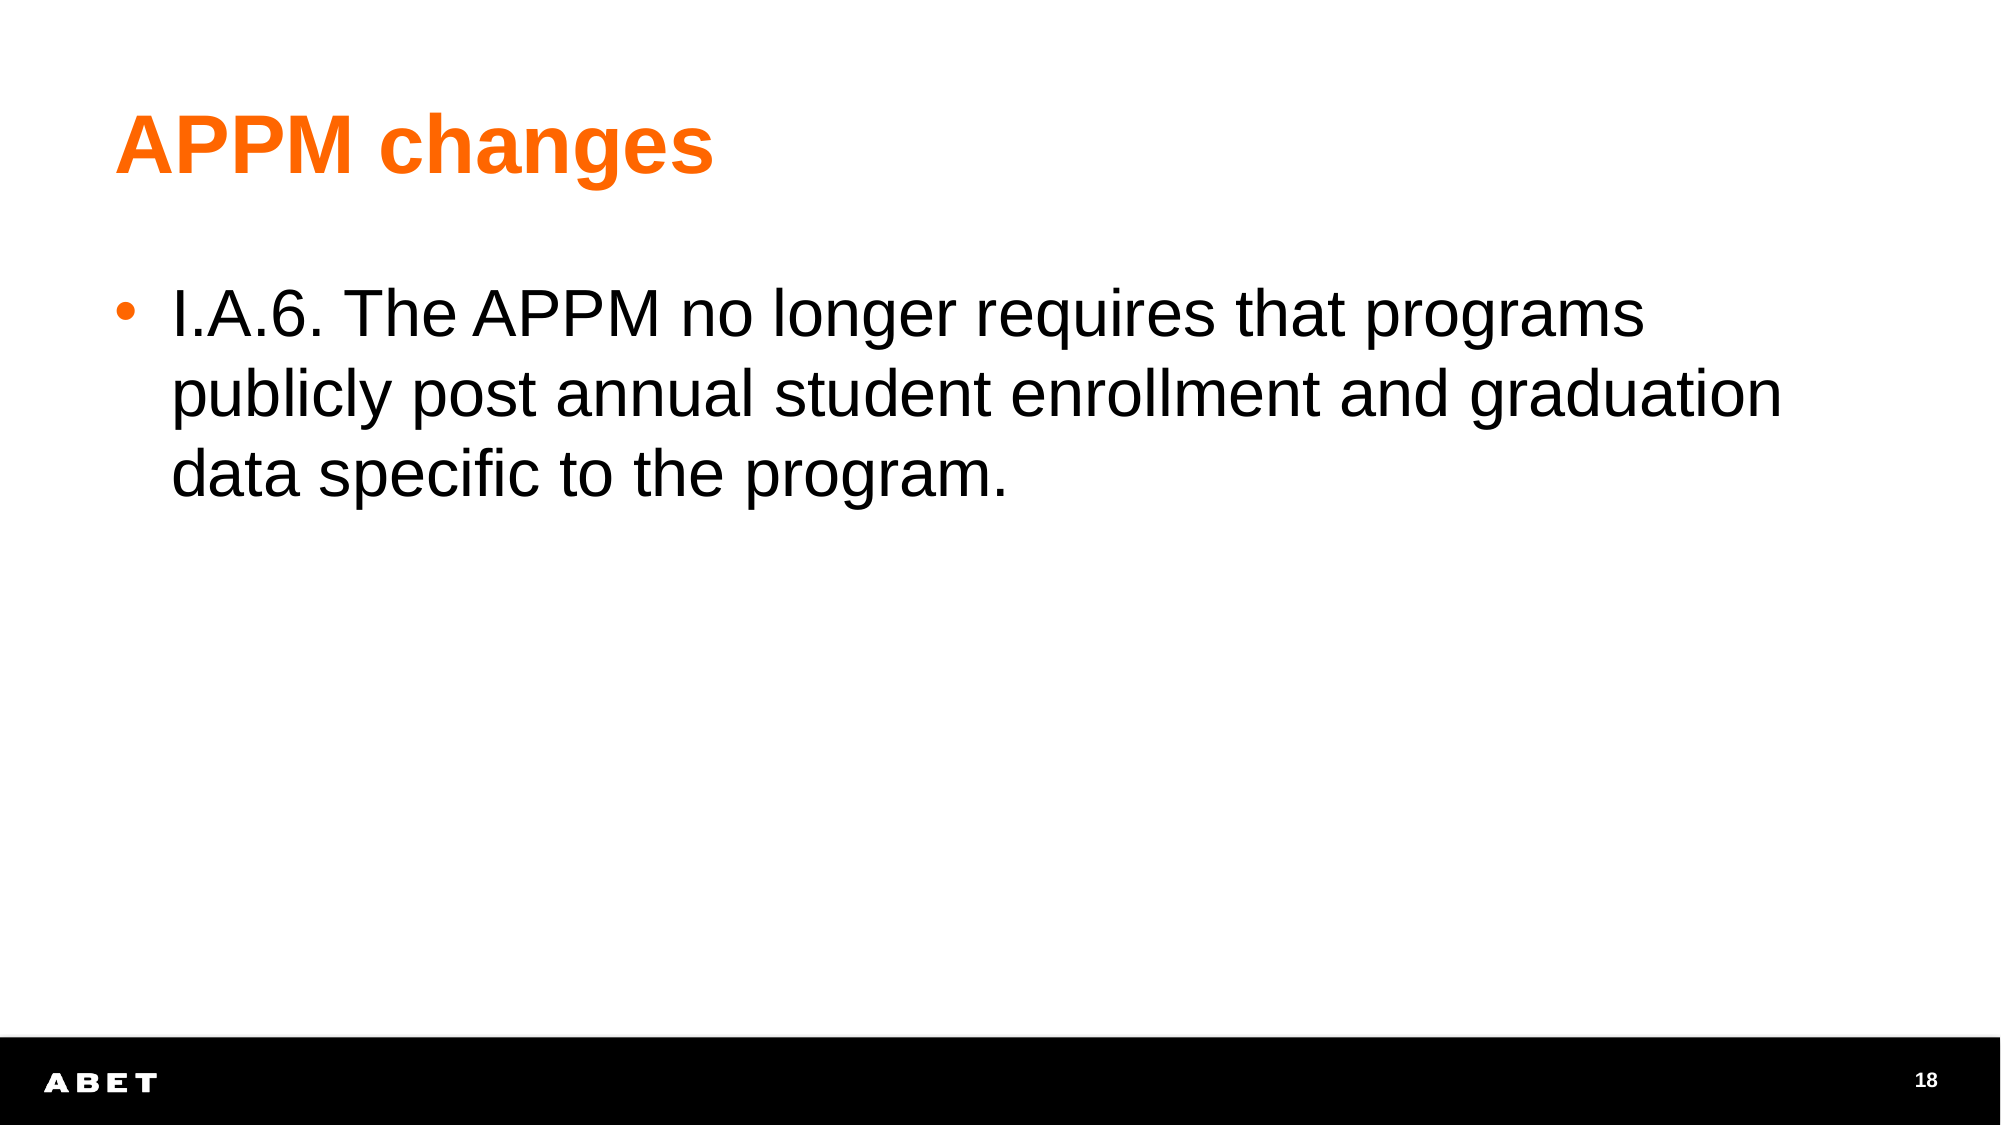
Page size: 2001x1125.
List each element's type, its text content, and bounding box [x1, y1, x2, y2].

title APPM changes [99, 82, 1900, 213]
list I.A.6. The APPM no longer requires that programs publicly post annual student enrollment and graduation data specific to the program. [99, 262, 1900, 975]
picture [16, 1052, 184, 1113]
